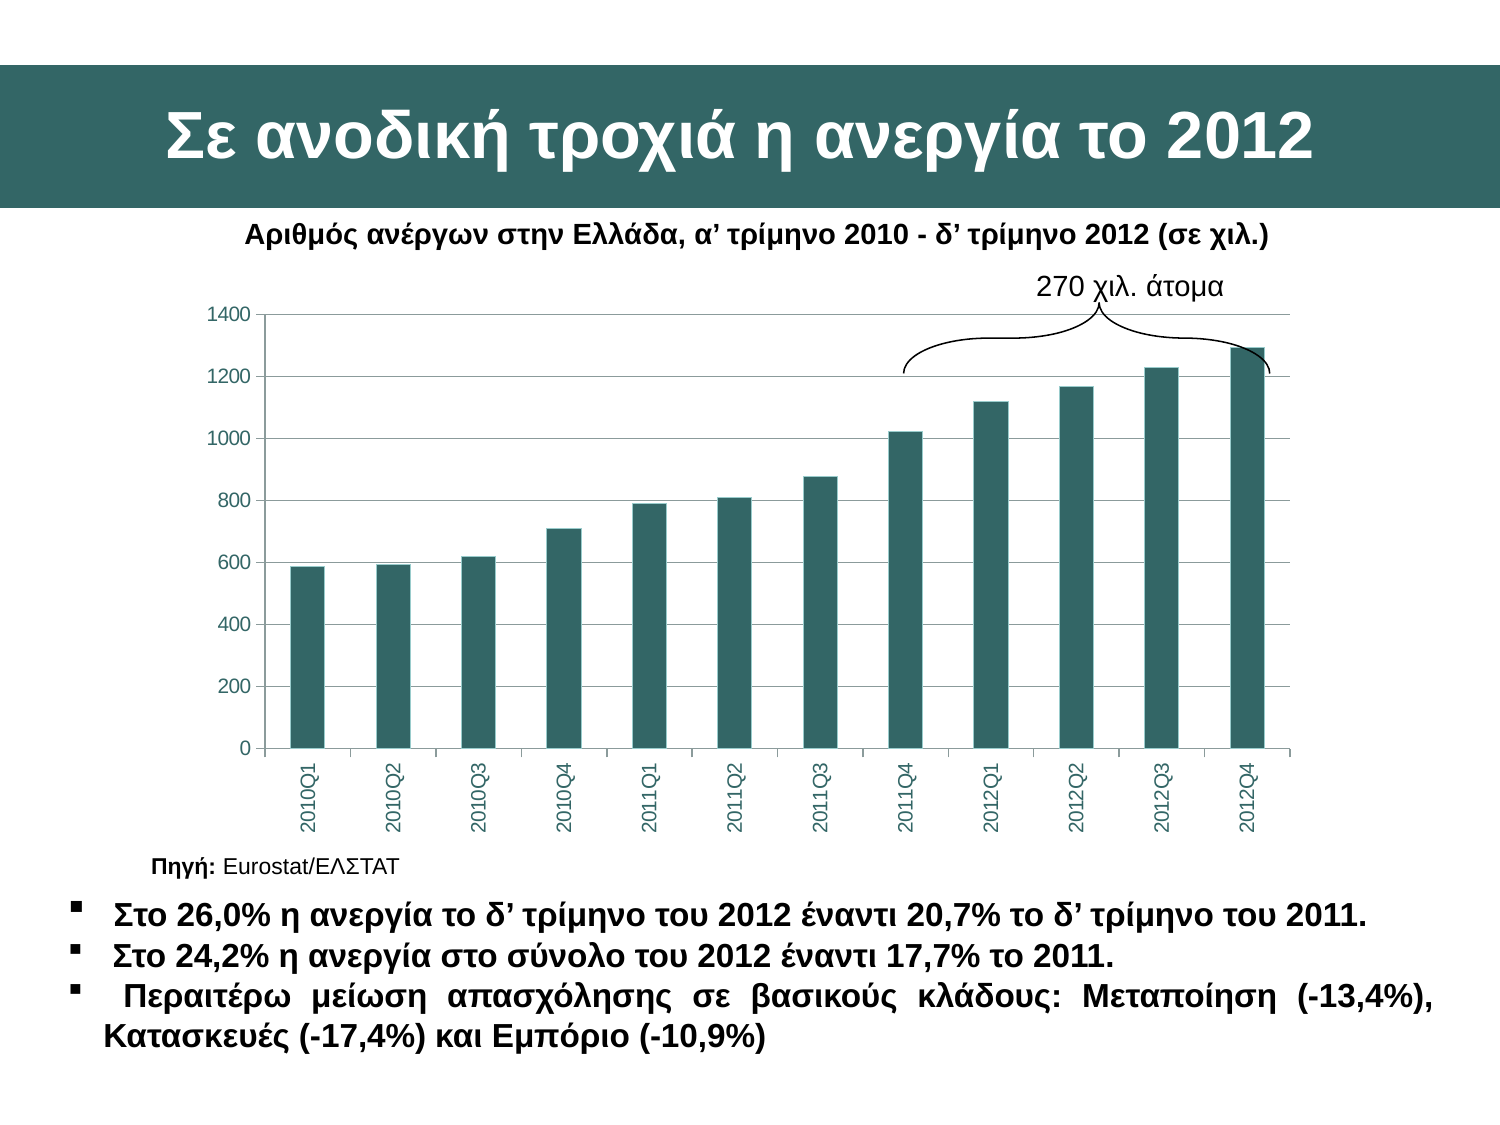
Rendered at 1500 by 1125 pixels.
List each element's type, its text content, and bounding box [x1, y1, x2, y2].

text_box 270 χιλ. άτομα [1021, 255, 1258, 290]
text_box Στο 26,0% η ανεργία το δ’ τρίμηνο του 2012 έναντι 20,7% το δ’ τρίμηνο του 2011. Στο 24,2% η ανεργία στο σύνολο του 2012 έναντι 17,7% το 2011. Περαιτέρω μείωση απασχόλησης σε βασικούς κλάδους: Μεταποίηση (-13,4%), Κατασκευές (-17,4%) και Εμπόριο (-10,9%) [53, 881, 1450, 1061]
text_box [76, 774, 1412, 881]
title Σε ανοδική τροχιά η ανεργία το 2012 [0, 64, 1500, 209]
chart [183, 291, 1313, 845]
text_box Αριθμός ανέργων στην Ελλάδα, α’ τρίμηνο 2010 - δ’ τρίμηνο 2012 (σε χιλ.) [218, 207, 1297, 258]
